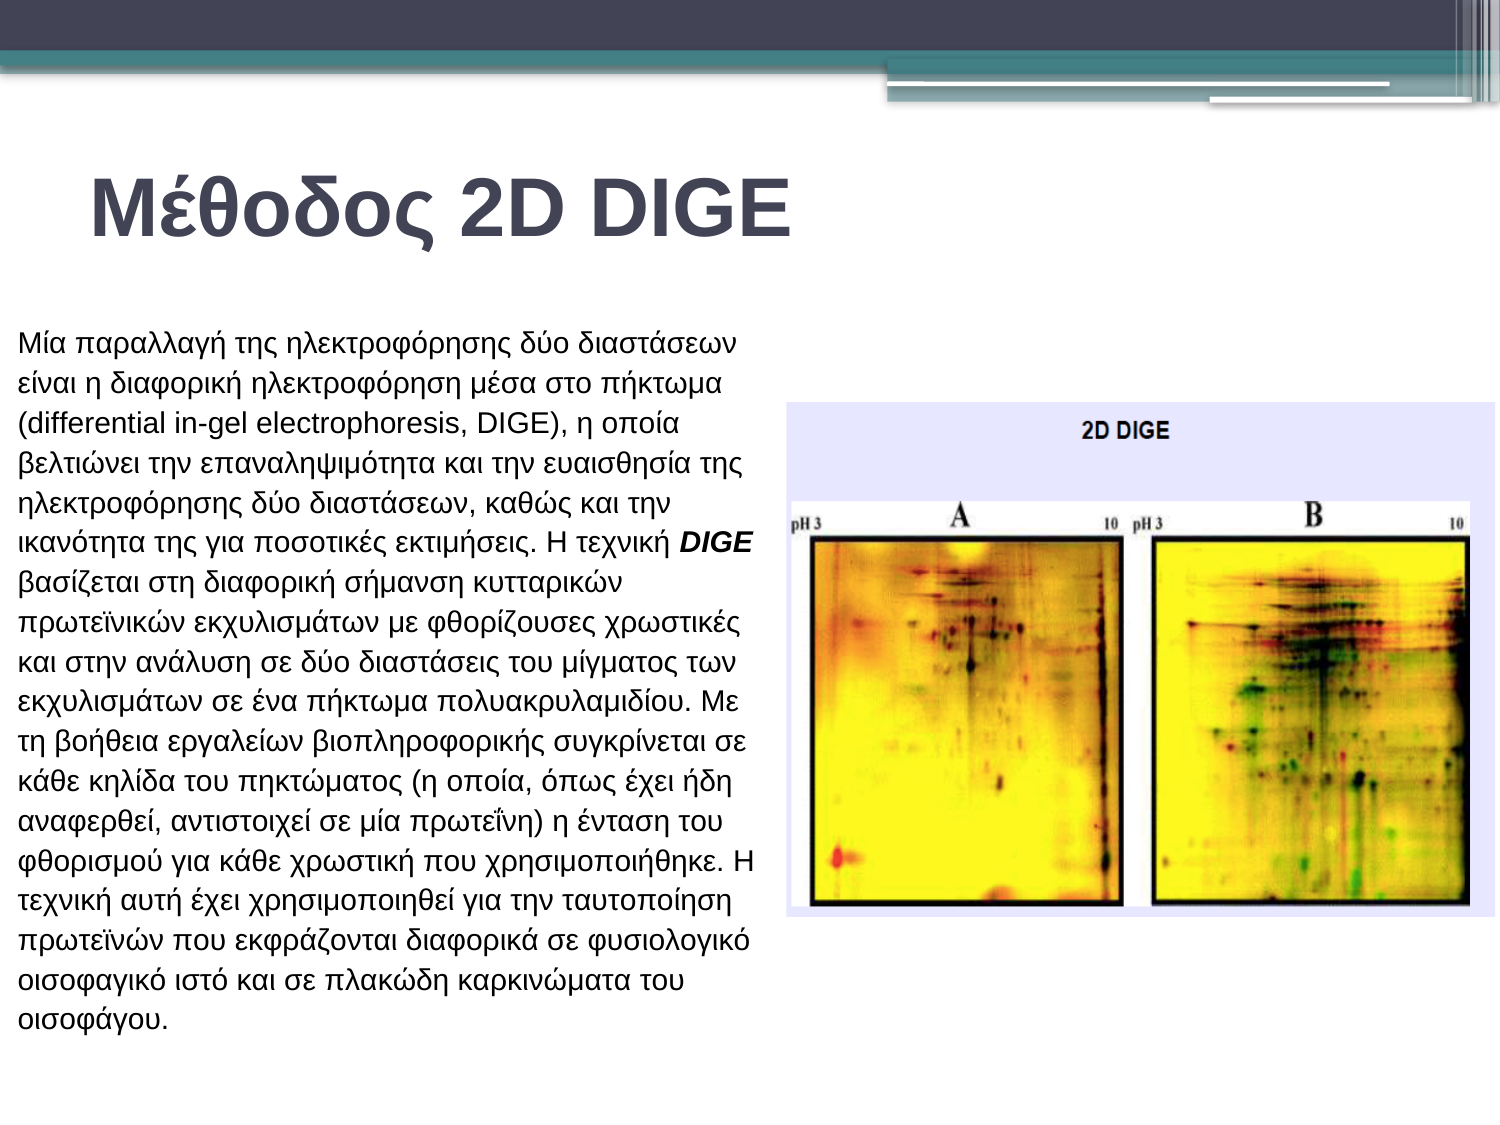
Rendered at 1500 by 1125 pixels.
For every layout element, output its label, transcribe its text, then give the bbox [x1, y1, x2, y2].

title Μέθοδος 2D DIGE [75, 115, 1425, 291]
picture [786, 401, 1496, 918]
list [17, 325, 772, 1059]
